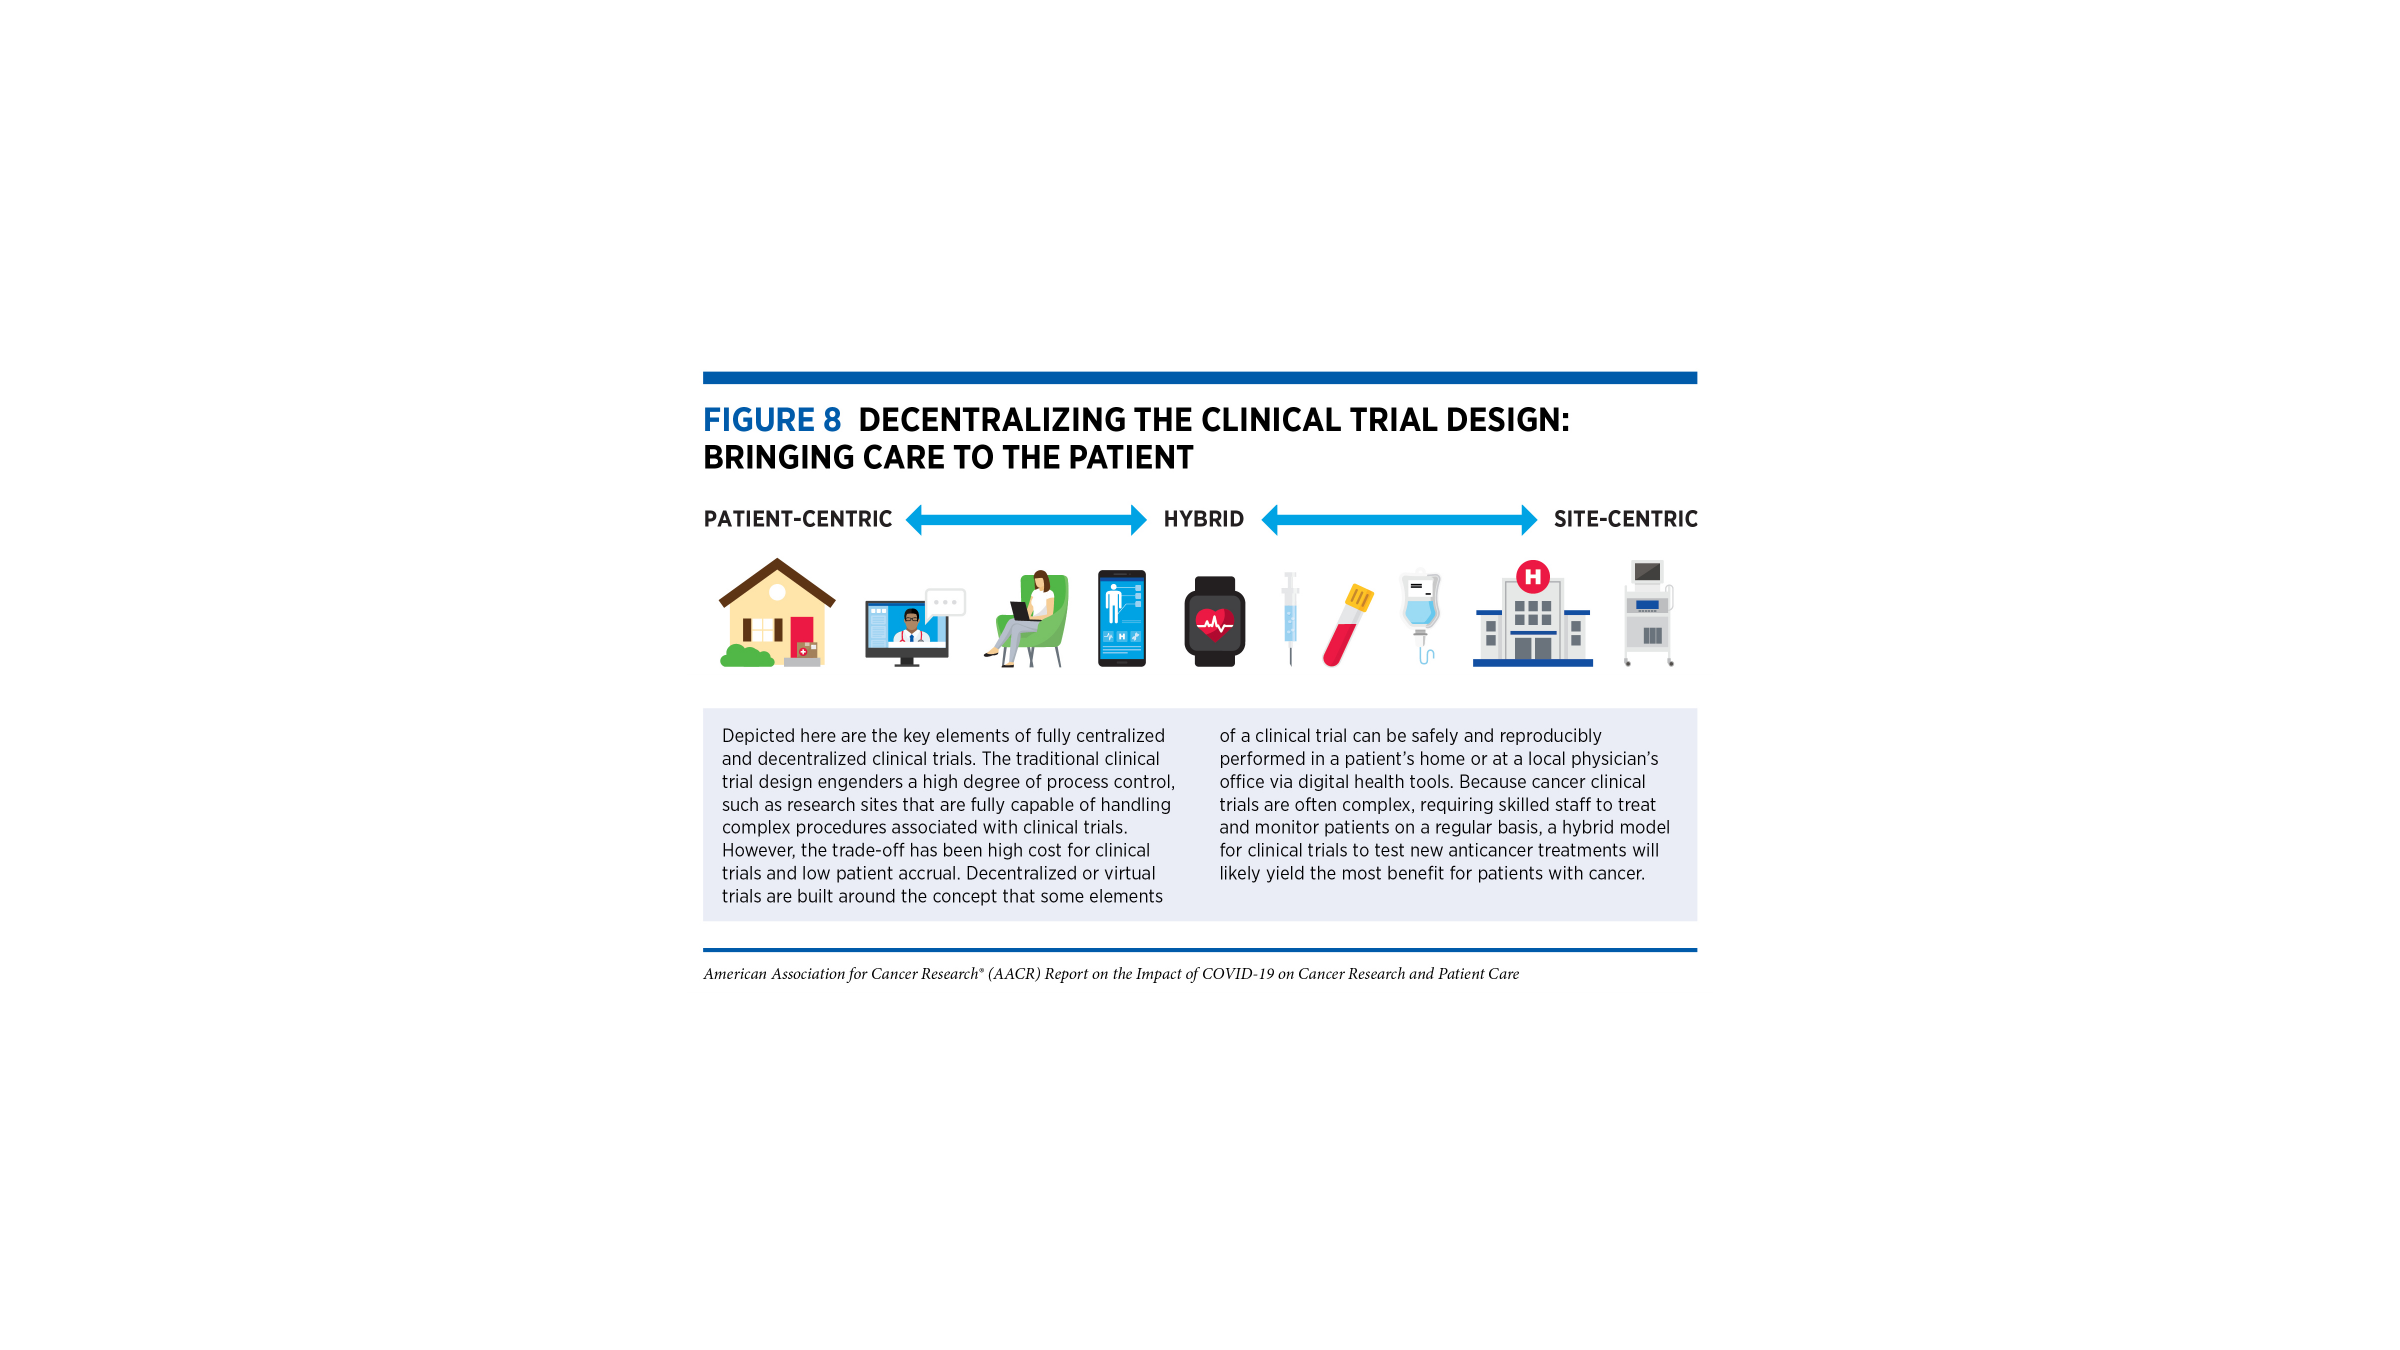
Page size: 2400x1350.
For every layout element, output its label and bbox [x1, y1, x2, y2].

picture [687, 357, 1713, 993]
